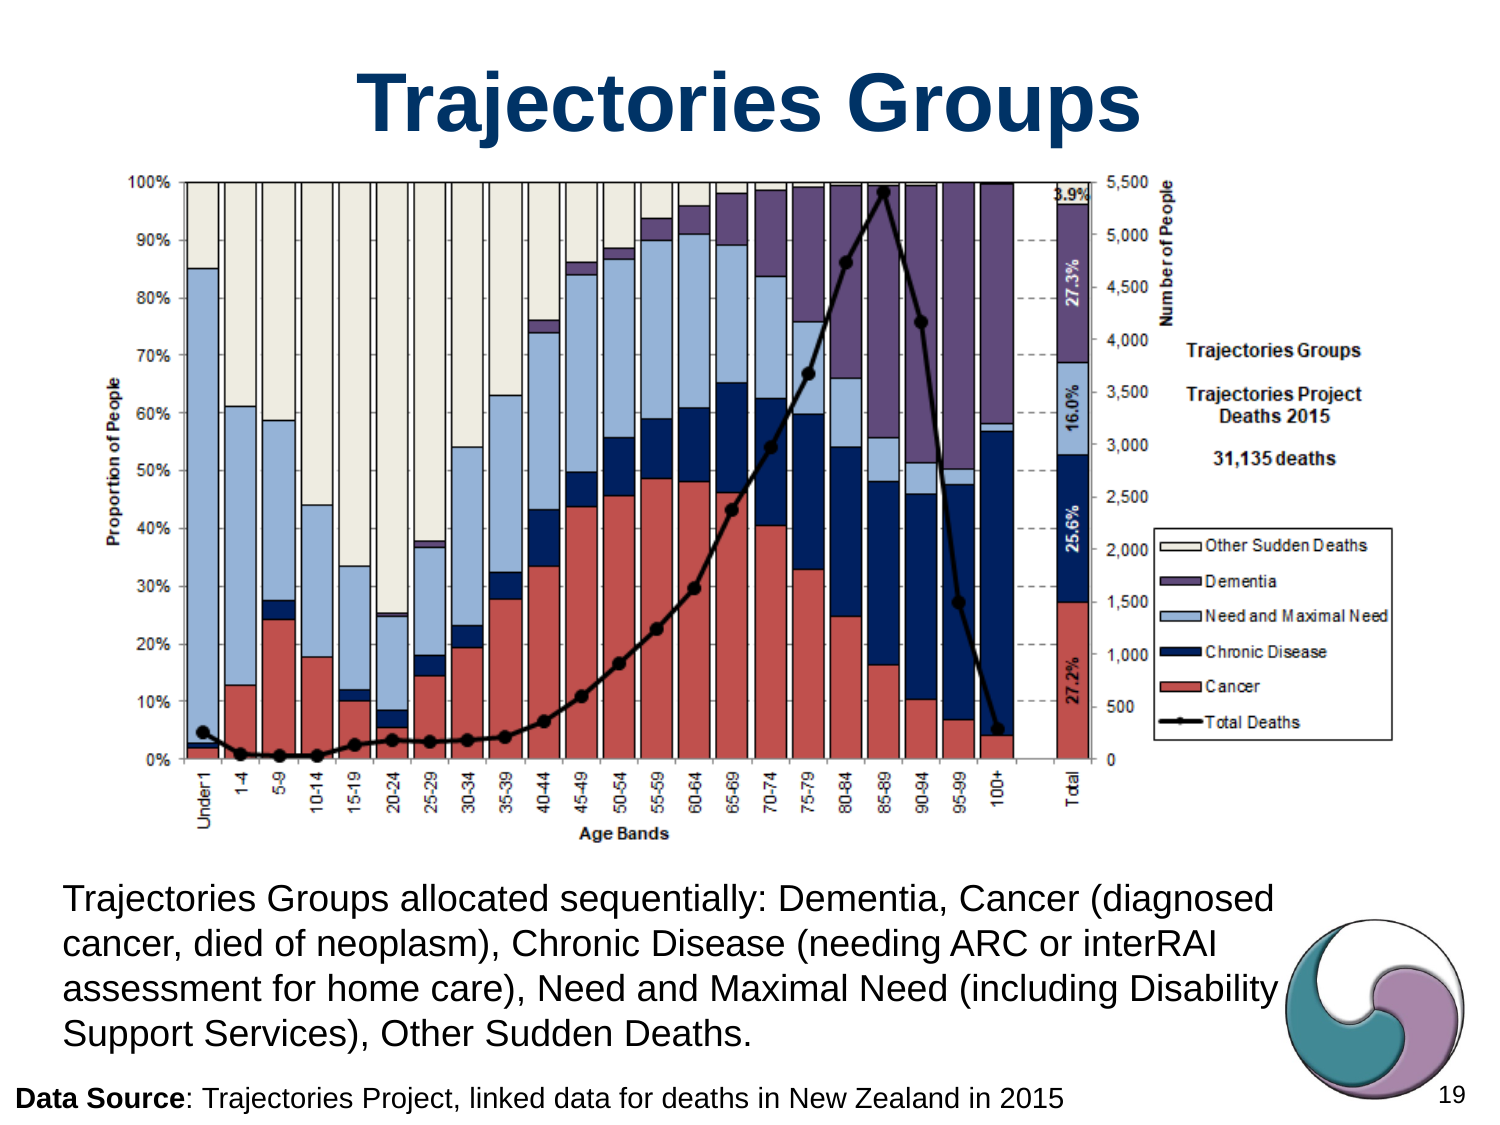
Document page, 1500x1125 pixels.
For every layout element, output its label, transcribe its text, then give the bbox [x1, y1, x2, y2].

title Trajectories Groups [0, 12, 1500, 200]
picture [96, 160, 1404, 857]
picture [1281, 916, 1468, 1101]
list Data Source: Trajectories Project, linked data for deaths in New Zealand in 2015 [0, 1071, 1188, 1123]
picture [1455, 1087, 1462, 1095]
list Trajectories Groups allocated sequentially: Dementia, Cancer (diagnosed cancer, died of neoplasm), Chronic Disease (needing ARC or interRAI assessment for home care), Need and Maximal Need (including Disability Support Services), Other Sudden Deaths. [47, 866, 1354, 918]
